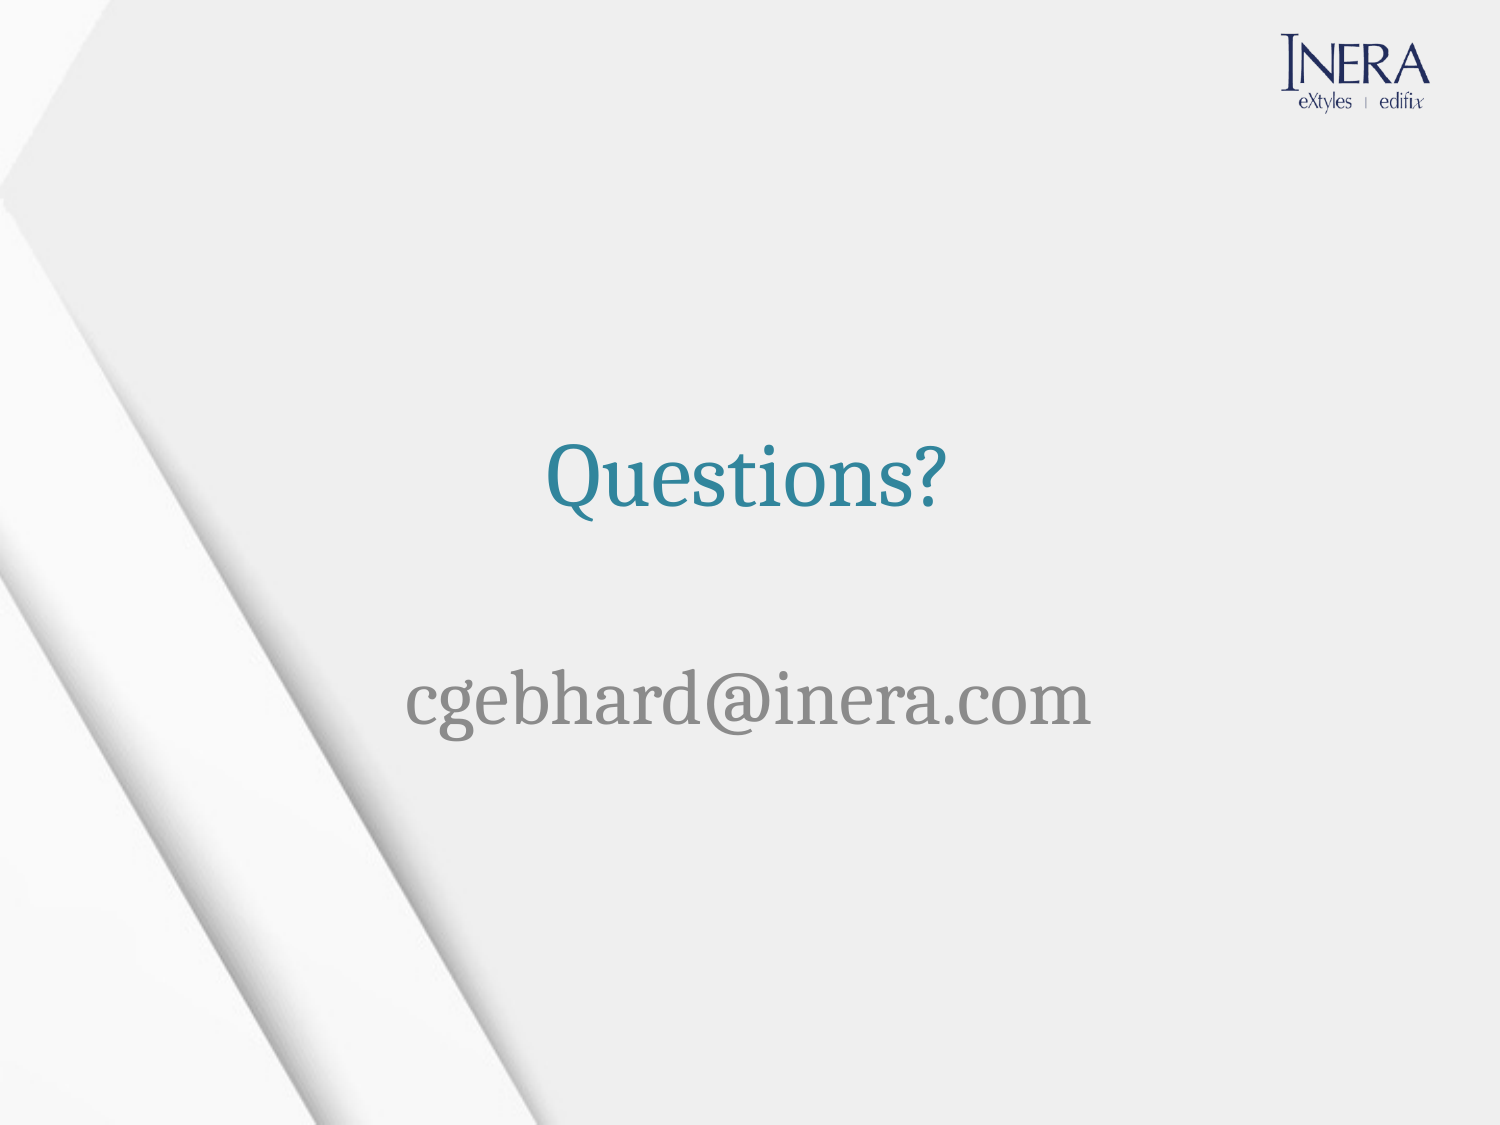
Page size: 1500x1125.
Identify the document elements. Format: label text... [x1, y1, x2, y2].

picture [0, 0, 1500, 1125]
title Questions? [112, 349, 1388, 591]
subtitle cgebhard@inera.com [225, 637, 1275, 925]
